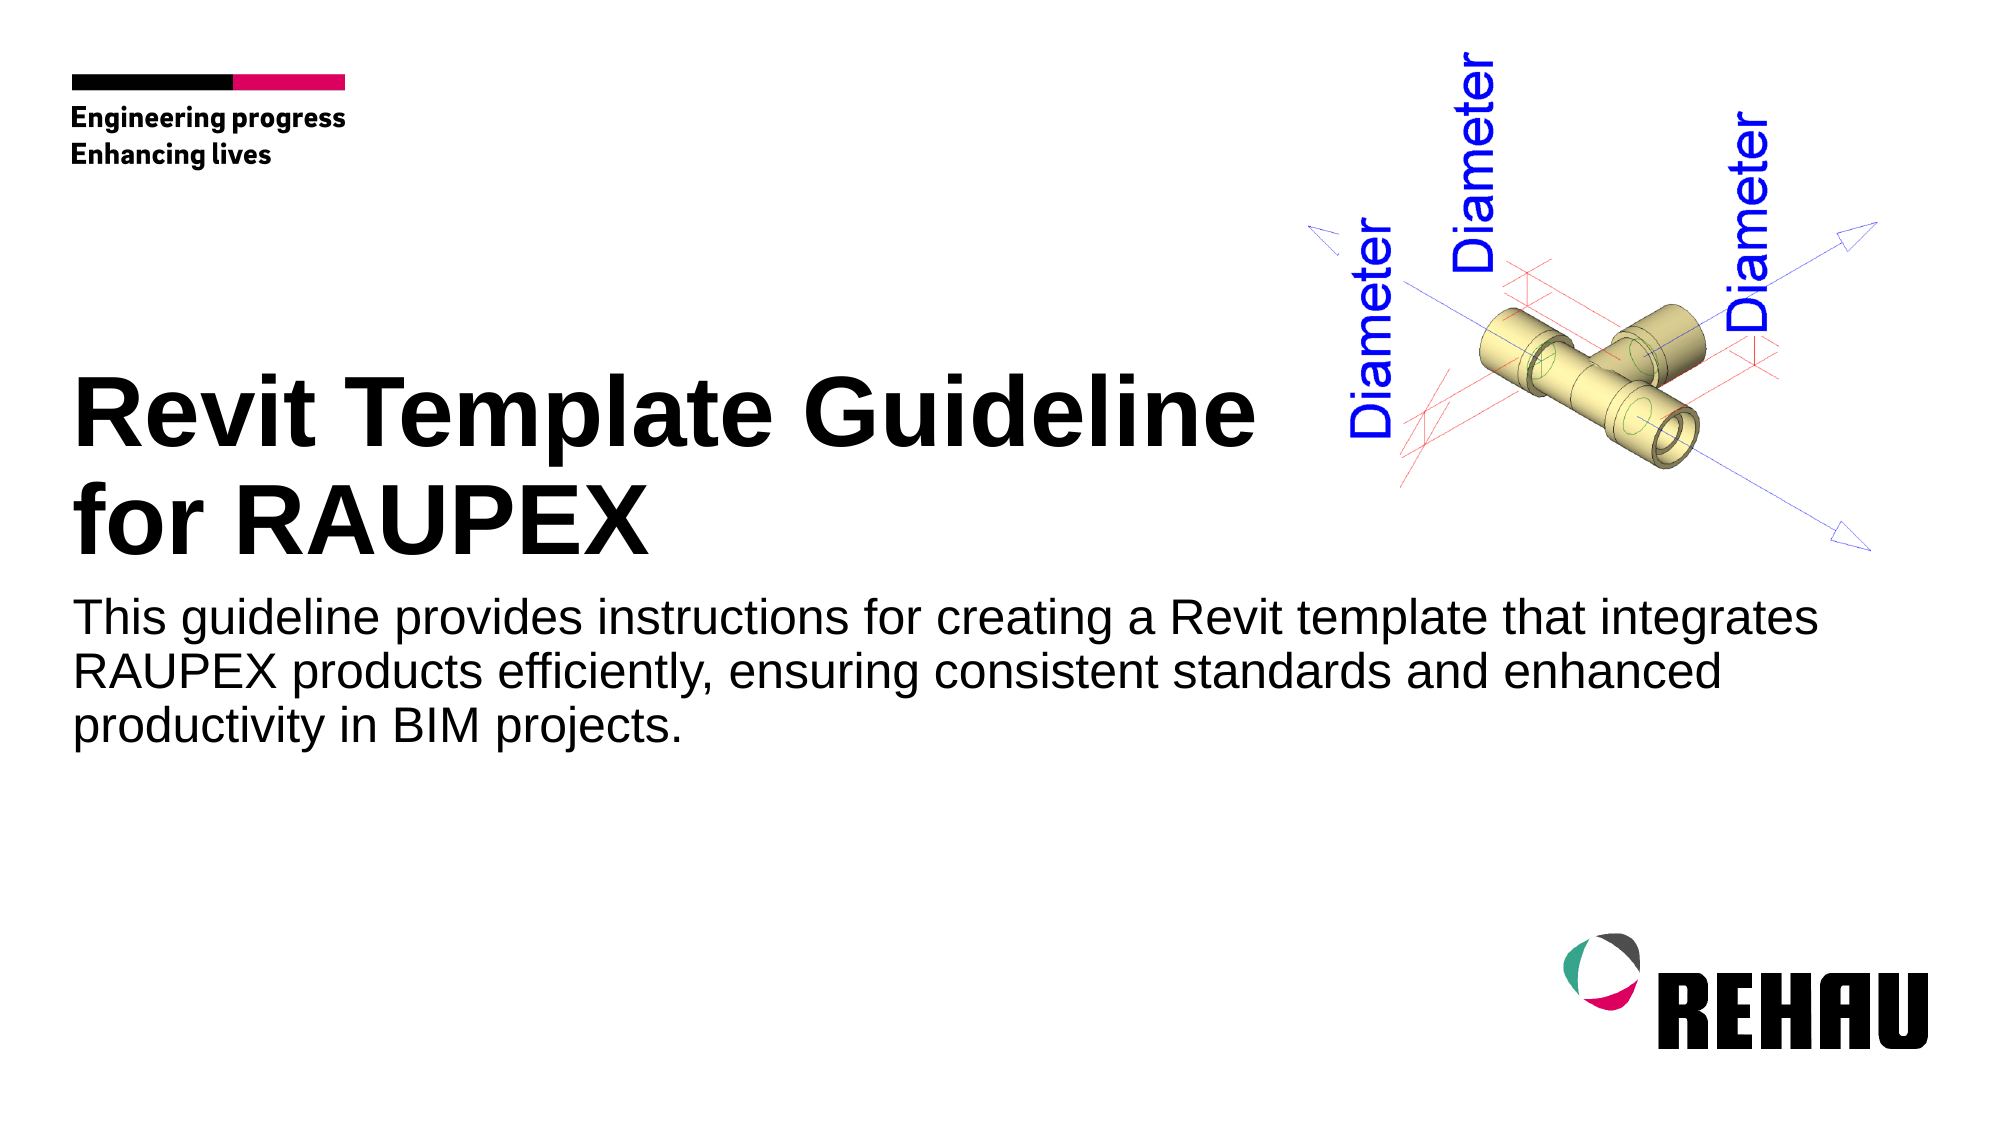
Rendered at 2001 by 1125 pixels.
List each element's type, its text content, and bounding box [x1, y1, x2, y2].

title Revit Template Guideline for RAUPEX [72, 470, 1925, 576]
picture [1506, 897, 1988, 1125]
picture [1287, 44, 1903, 563]
picture [72, 74, 345, 171]
subtitle This guideline provides instructions for creating a Revit template that integrates RAUPEX products efficiently, ensuring consistent standards and enhanced productivity in BIM projects. [72, 590, 1925, 784]
